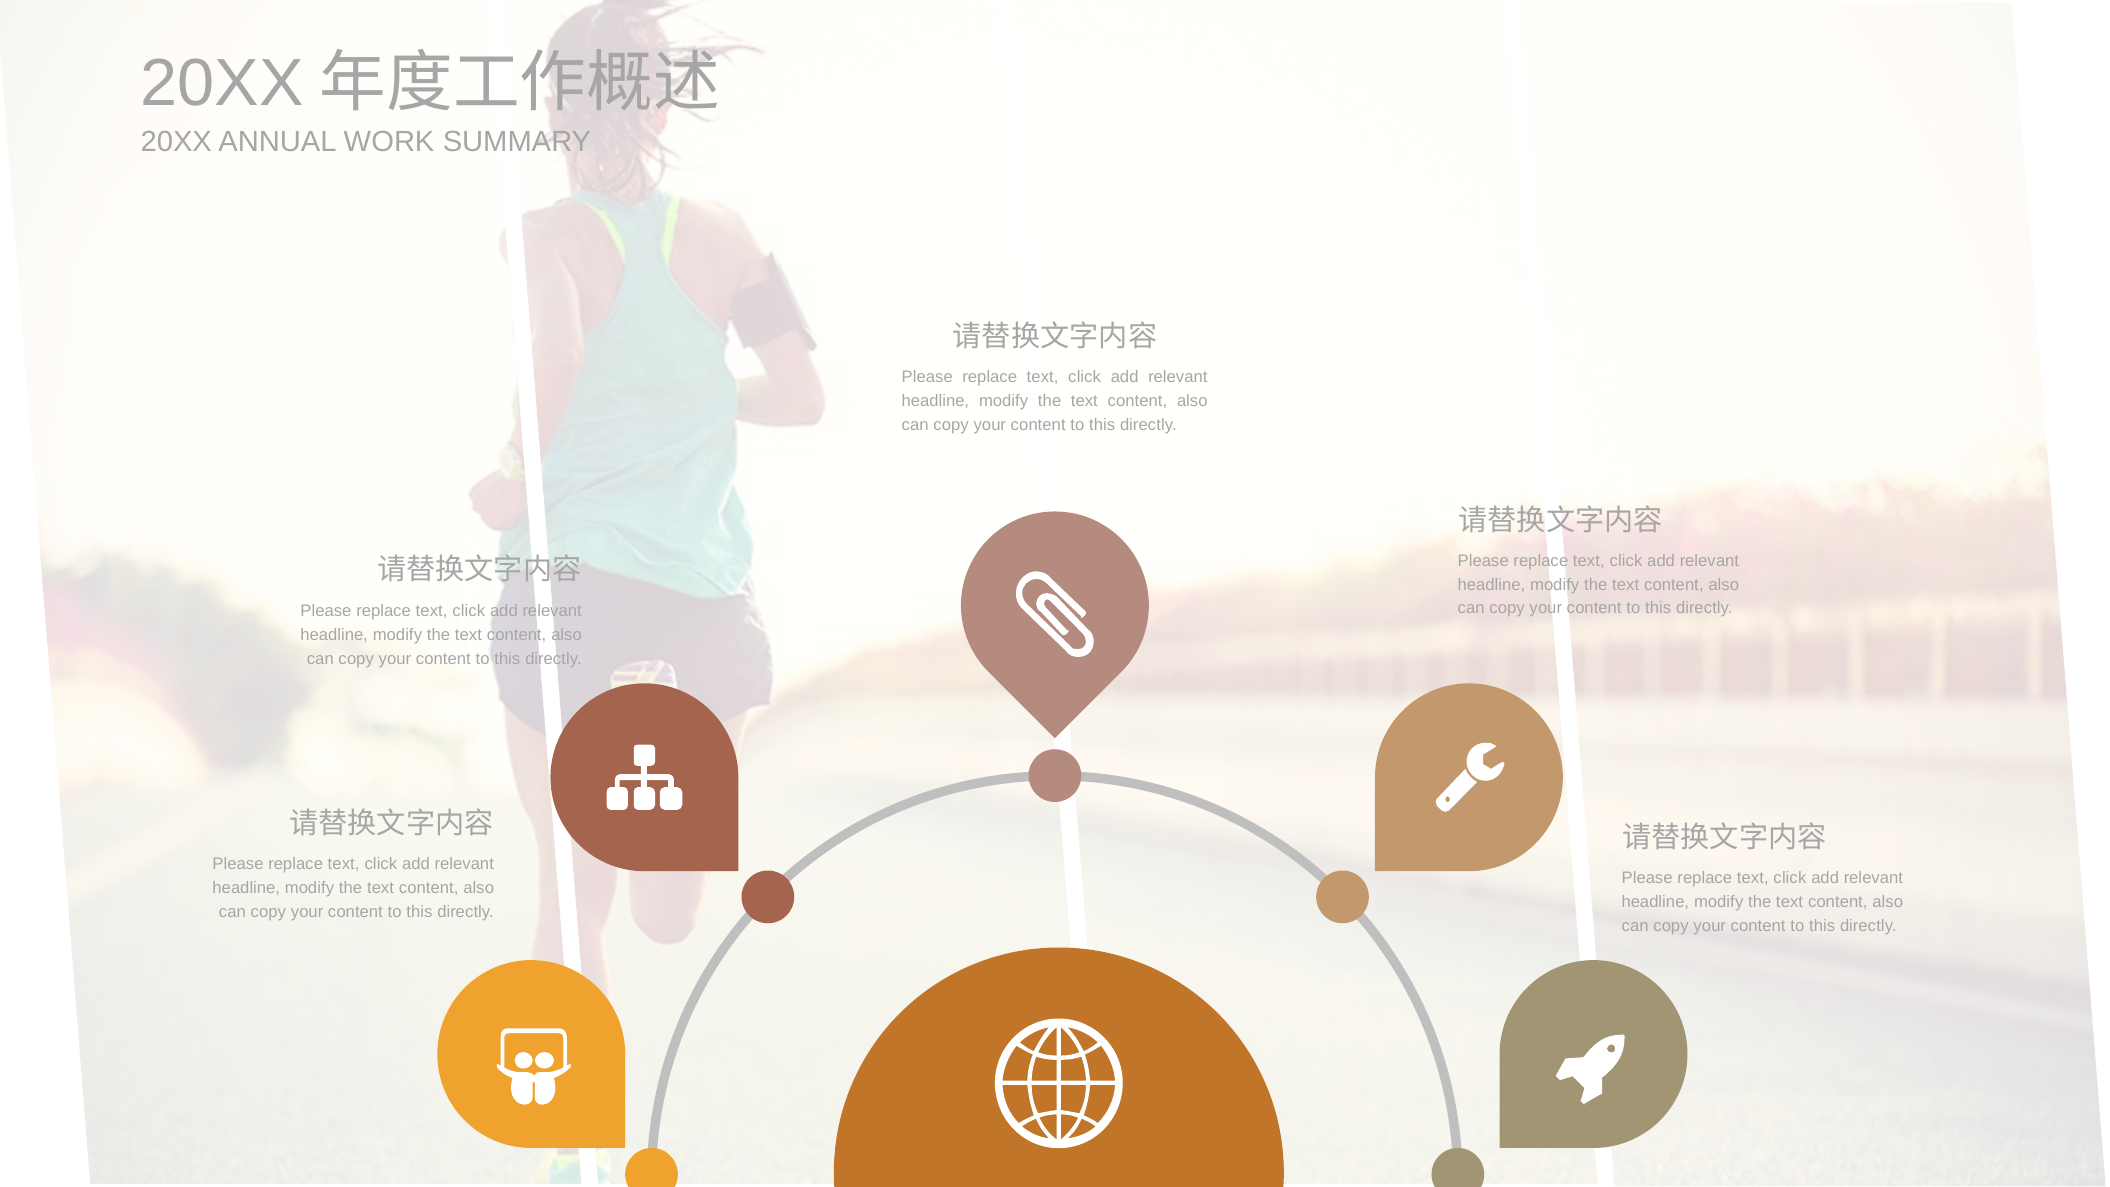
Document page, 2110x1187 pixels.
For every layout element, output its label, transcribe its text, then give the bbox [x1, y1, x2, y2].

text_box 20XX ANNUAL WORK SUMMARY [140, 122, 602, 158]
text_box [1430, 1146, 1486, 1187]
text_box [833, 947, 1284, 1187]
text_box Please replace text, click add relevant headline, modify the text content, also can copy your content to this directly. [204, 849, 495, 922]
text_box [1556, 1034, 1625, 1105]
text_box [606, 744, 683, 810]
text_box 请替换文字内容 [952, 317, 1158, 353]
text_box [1435, 742, 1505, 812]
text_box Please replace text, click add relevant headline, modify the text content, also can copy your content to this directly. [288, 595, 583, 668]
text_box 请替换文字内容 [288, 804, 494, 840]
text_box [1373, 682, 1564, 873]
text_box 请替换文字内容 [1622, 818, 1828, 854]
text_box [1498, 959, 1689, 1150]
text_box [496, 1028, 571, 1105]
text_box [1315, 869, 1370, 925]
text_box 20XX年度工作概述 [140, 38, 789, 119]
text_box Please replace text, click add relevant headline, modify the text content, also can copy your content to this directly. [901, 361, 1209, 434]
text_box [652, 776, 1457, 1183]
text_box Please replace text, click add relevant headline, modify the text content, also can copy your content to this directly. [1457, 545, 1764, 618]
text_box [1027, 748, 1083, 804]
text_box [436, 959, 627, 1150]
text_box Please replace text, click add relevant headline, modify the text content, also can copy your content to this directly. [1621, 862, 1915, 935]
text_box 请替换文字内容 [1458, 500, 1664, 536]
text_box [1015, 571, 1094, 657]
text_box [740, 869, 796, 925]
text_box [624, 1146, 679, 1187]
text_box [959, 510, 1150, 740]
text_box 请替换文字内容 [376, 550, 582, 586]
text_box [549, 682, 740, 873]
